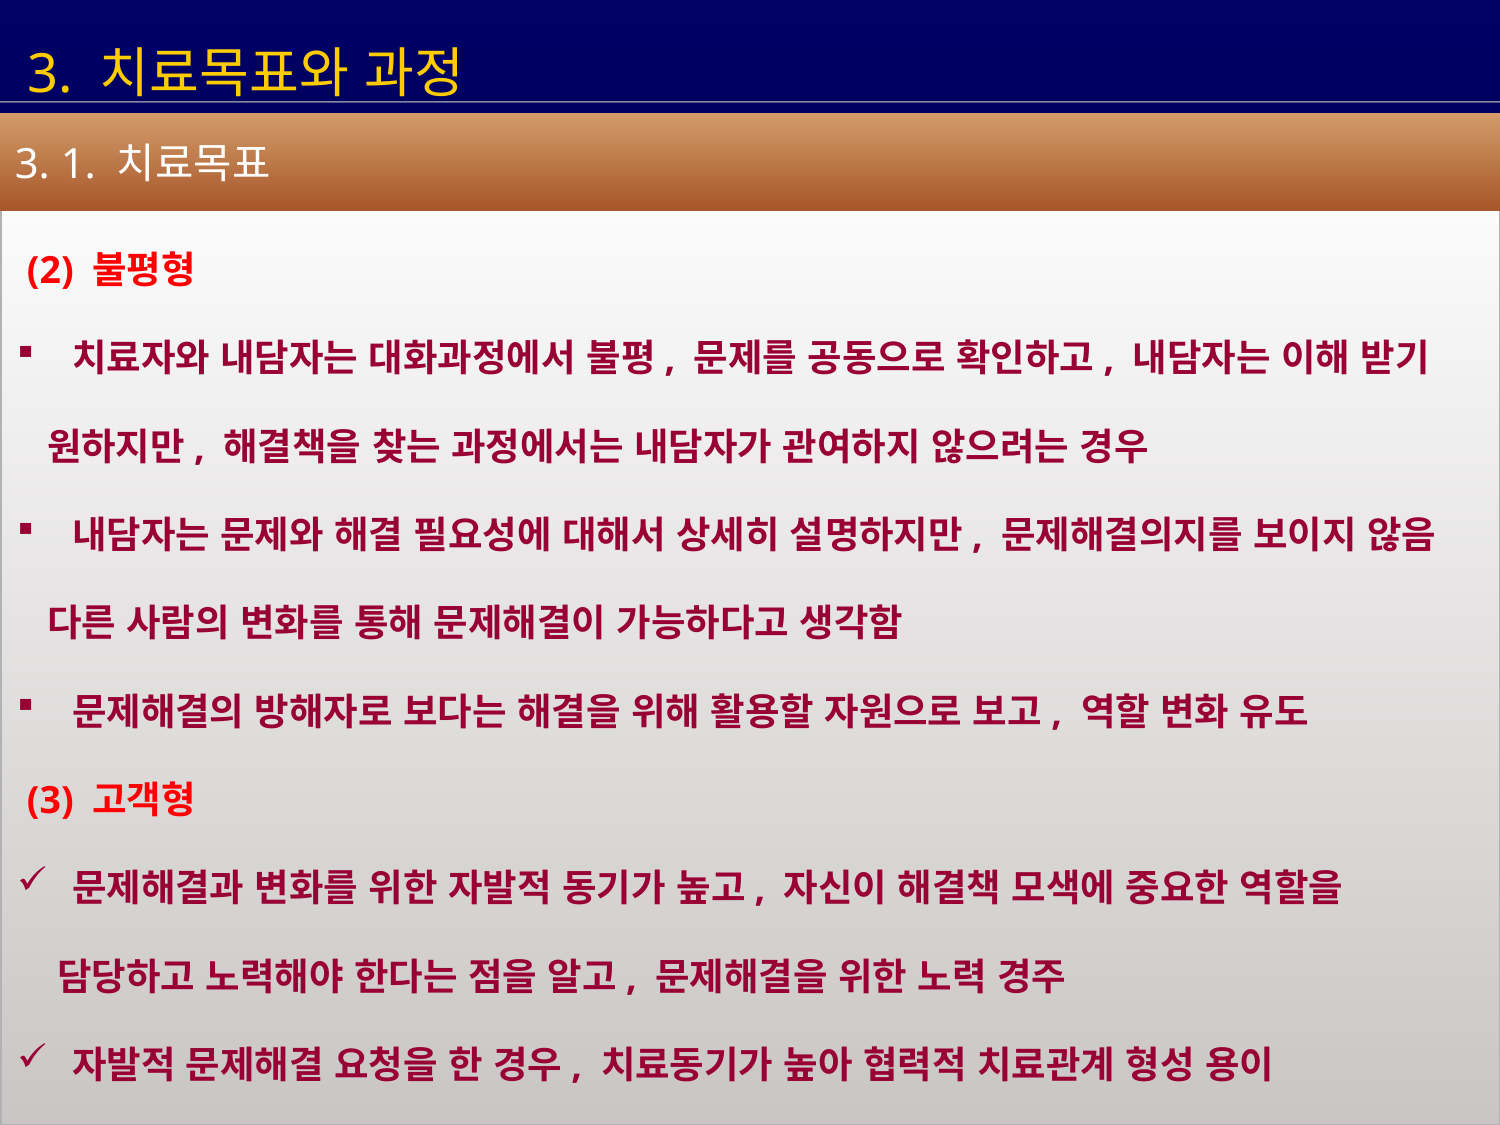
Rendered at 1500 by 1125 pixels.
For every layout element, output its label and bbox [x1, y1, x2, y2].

text_box [0, 30, 1500, 1125]
